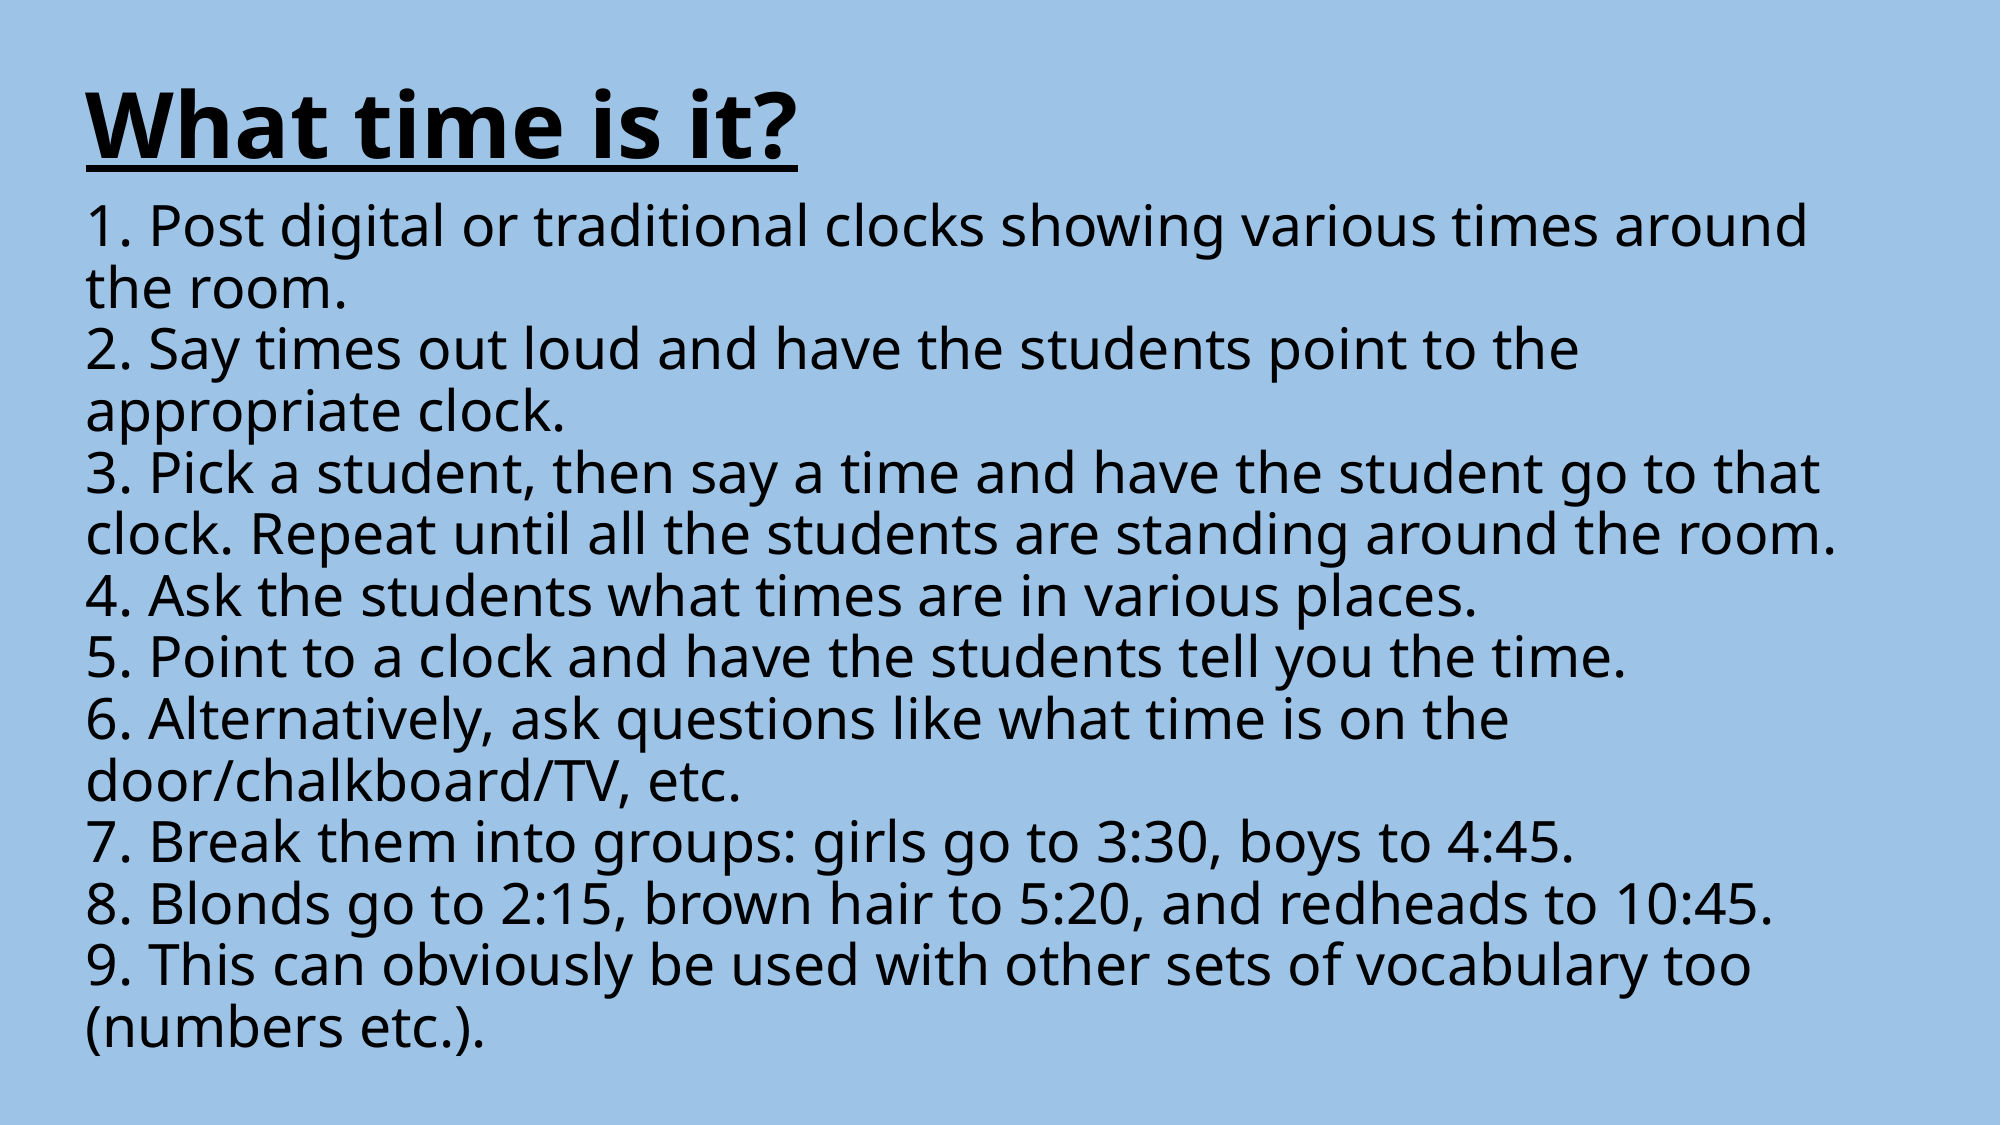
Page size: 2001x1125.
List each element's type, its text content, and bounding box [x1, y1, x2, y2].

title What time is it? [70, 19, 1796, 189]
list 1. Post digital or traditional clocks showing various times around the room. 2. Say times out loud and have the students point to the appropriate clock. 3. Pick a student, then say a time and have the student go to that clock. Repeat until all the students are standing around the room. 4. Ask the students what times are in various places. 5. Point to a clock and have the students tell you the time. 6. Alternatively, ask questions like what time is on the door/chalkboard/TV, etc. 7. Break them into groups: girls go to 3:30, boys to 4:45. 8. Blonds go to 2:15, brown hair to 5:20, and redheads to 10:45. 9. This can obviously be used with other sets of vocabulary too (numbers etc.). [70, 189, 1863, 1099]
